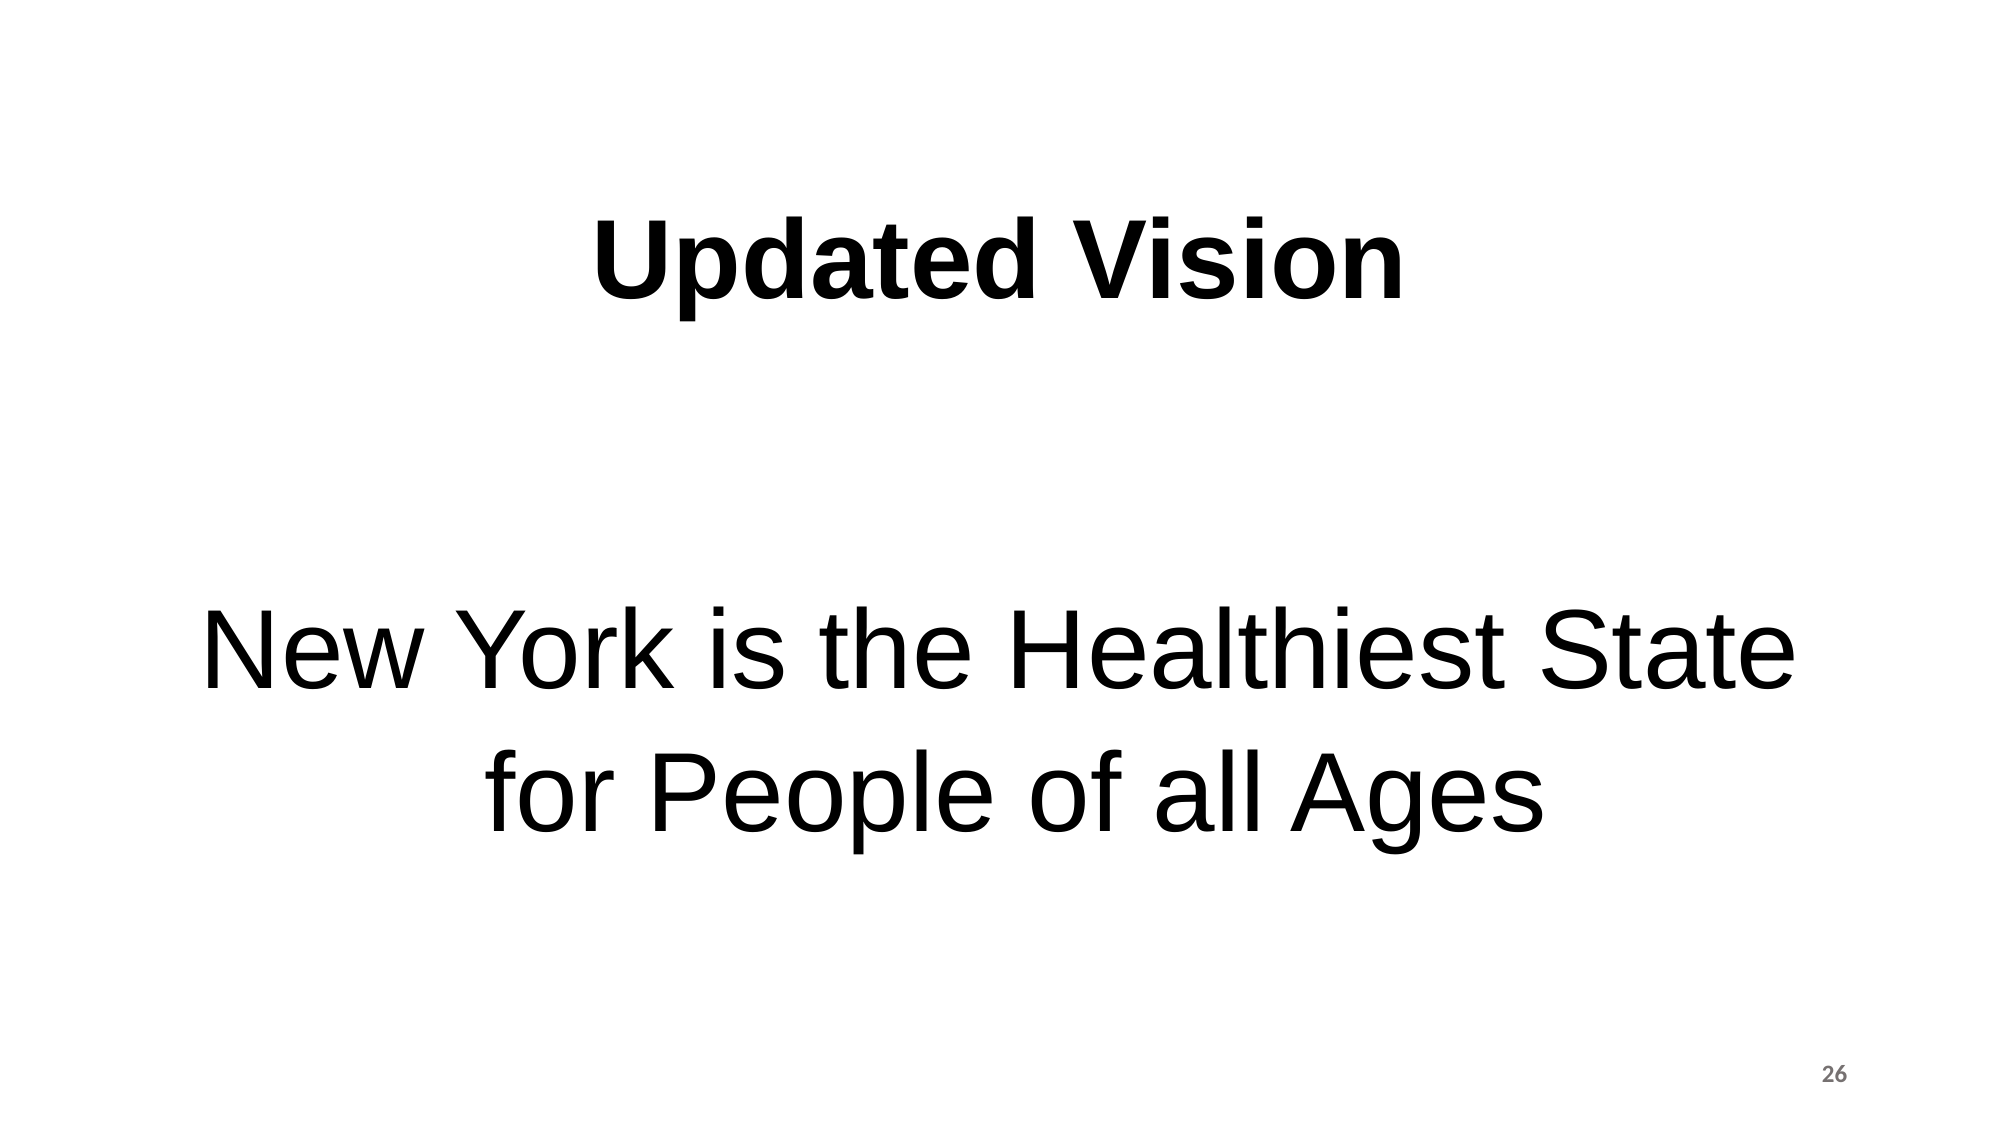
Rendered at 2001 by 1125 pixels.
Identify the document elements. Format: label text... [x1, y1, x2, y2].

slide_number 26 [1412, 1042, 1863, 1103]
title Updated Vision [137, 153, 1863, 352]
list New York is the Healthiest State for People of all Ages [137, 352, 1863, 944]
